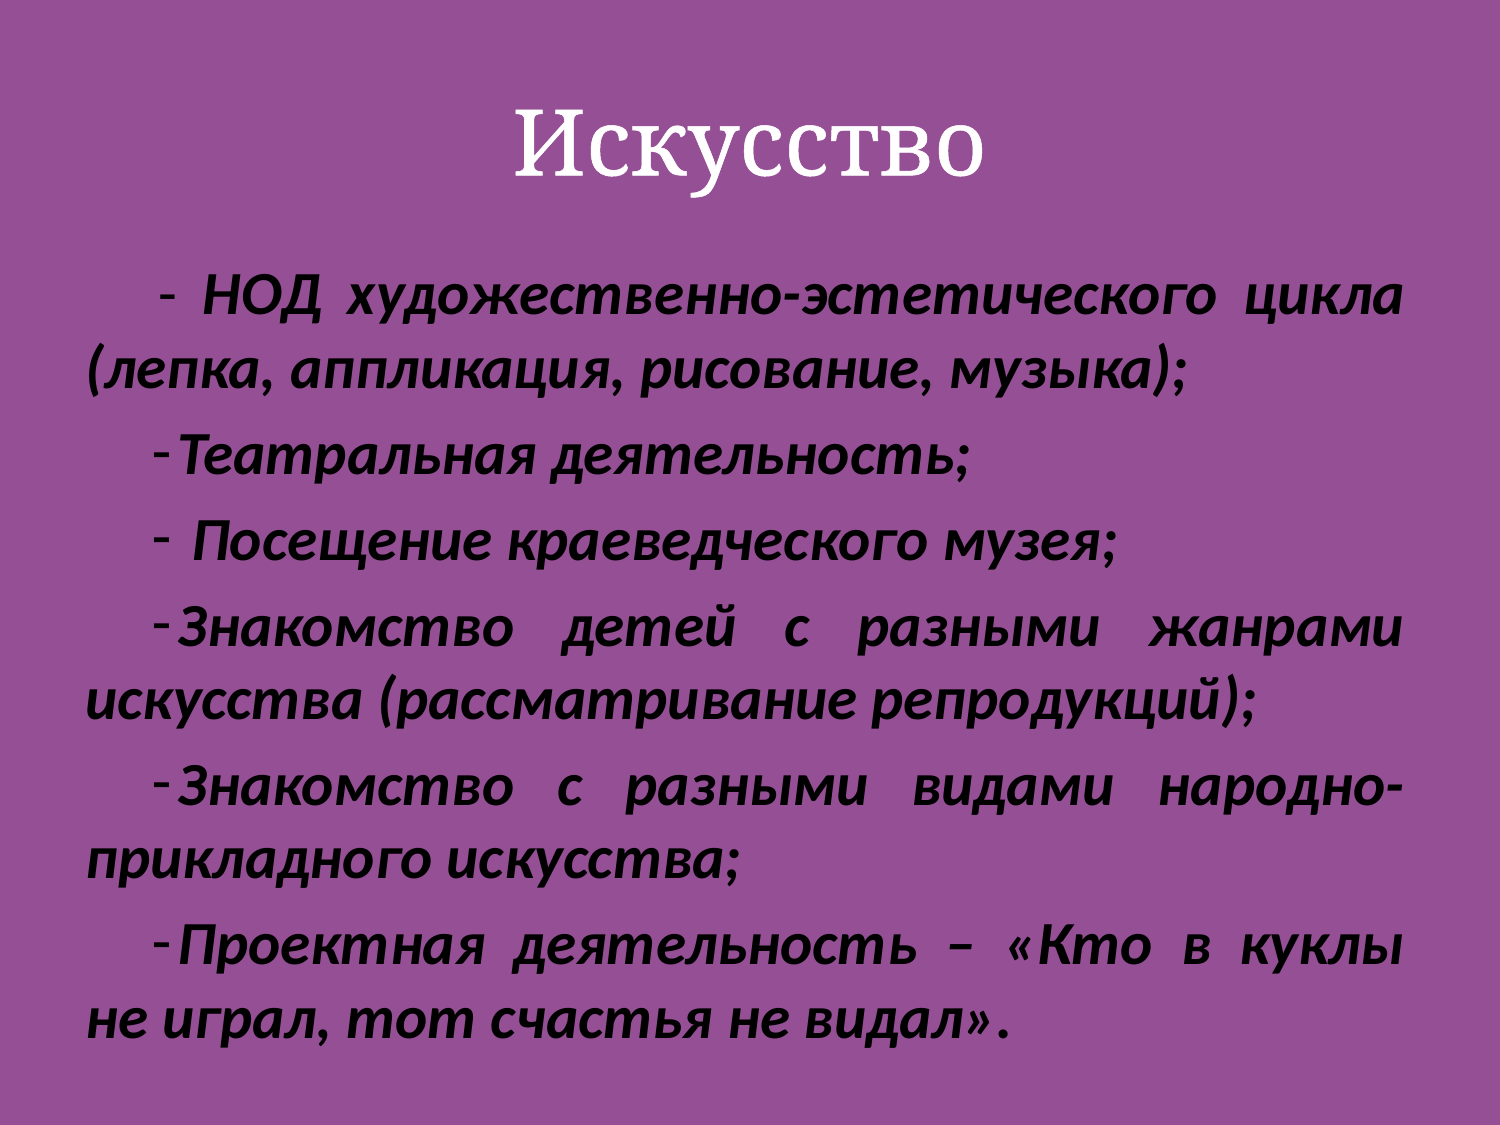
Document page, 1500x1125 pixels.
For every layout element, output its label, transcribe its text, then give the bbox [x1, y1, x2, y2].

title Искусство [75, 45, 1425, 233]
list - НОД художественно-эстетического цикла (лепка, аппликация, рисование, музыка); Театральная деятельность; Посещение краеведческого музея; Знакомство детей с разными жанрами искусства (рассматривание репродукций); Знакомство с разными видами народно-прикладного искусства; Проектная деятельность – «Кто в куклы не играл, тот счастья не видал». [70, 246, 1421, 1067]
